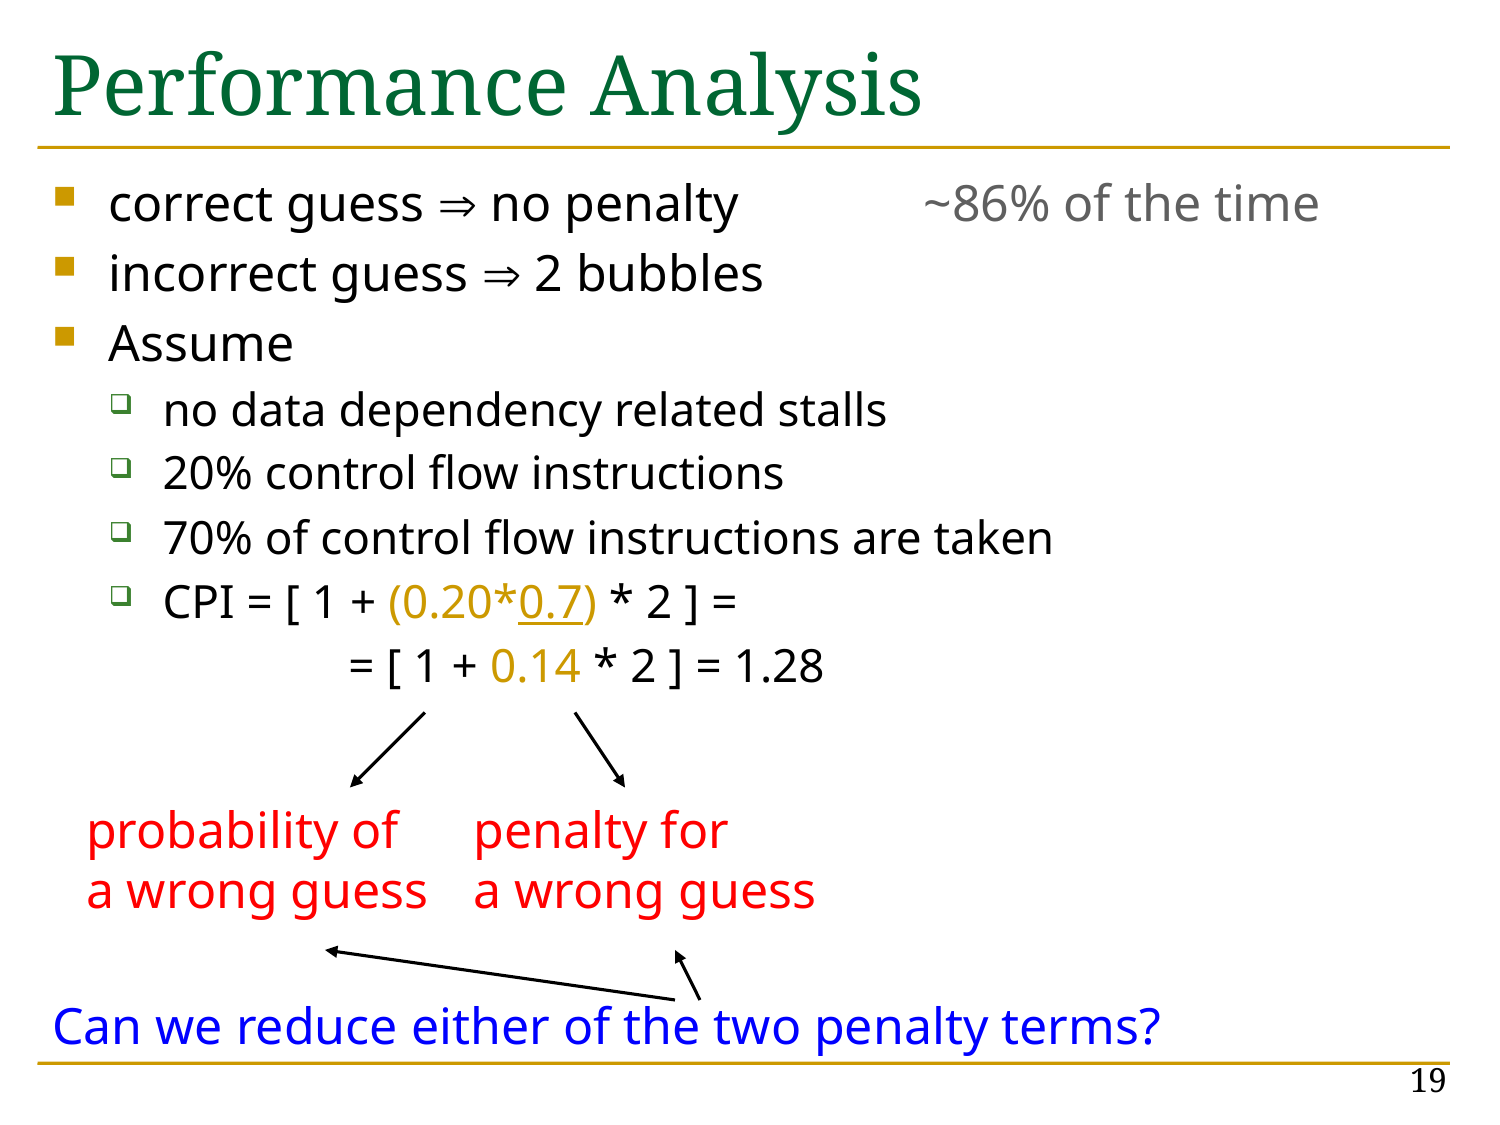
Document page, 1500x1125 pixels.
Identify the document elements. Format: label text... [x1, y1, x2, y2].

text_box Can we reduce either of the two penalty terms? [37, 987, 1275, 1063]
text_box [324, 945, 676, 1001]
text_box penalty for a wrong guess [458, 791, 832, 926]
text_box [574, 712, 625, 788]
slide_number 19 [1111, 1036, 1462, 1112]
title Performance Analysis [37, 24, 1450, 163]
text_box [675, 949, 701, 1001]
text_box [349, 712, 426, 788]
list correct guess  no penalty ~86% of the time incorrect guess  2 bubbles Assume no data dependency related stalls 20% control flow instructions 70% of control flow instructions are taken CPI = [ 1 + (0.20*0.7) * 2 ] = = [ 1 + 0.14 * 2 ] = 1.28 [37, 163, 1450, 1016]
text_box probability of a wrong guess [71, 791, 444, 926]
